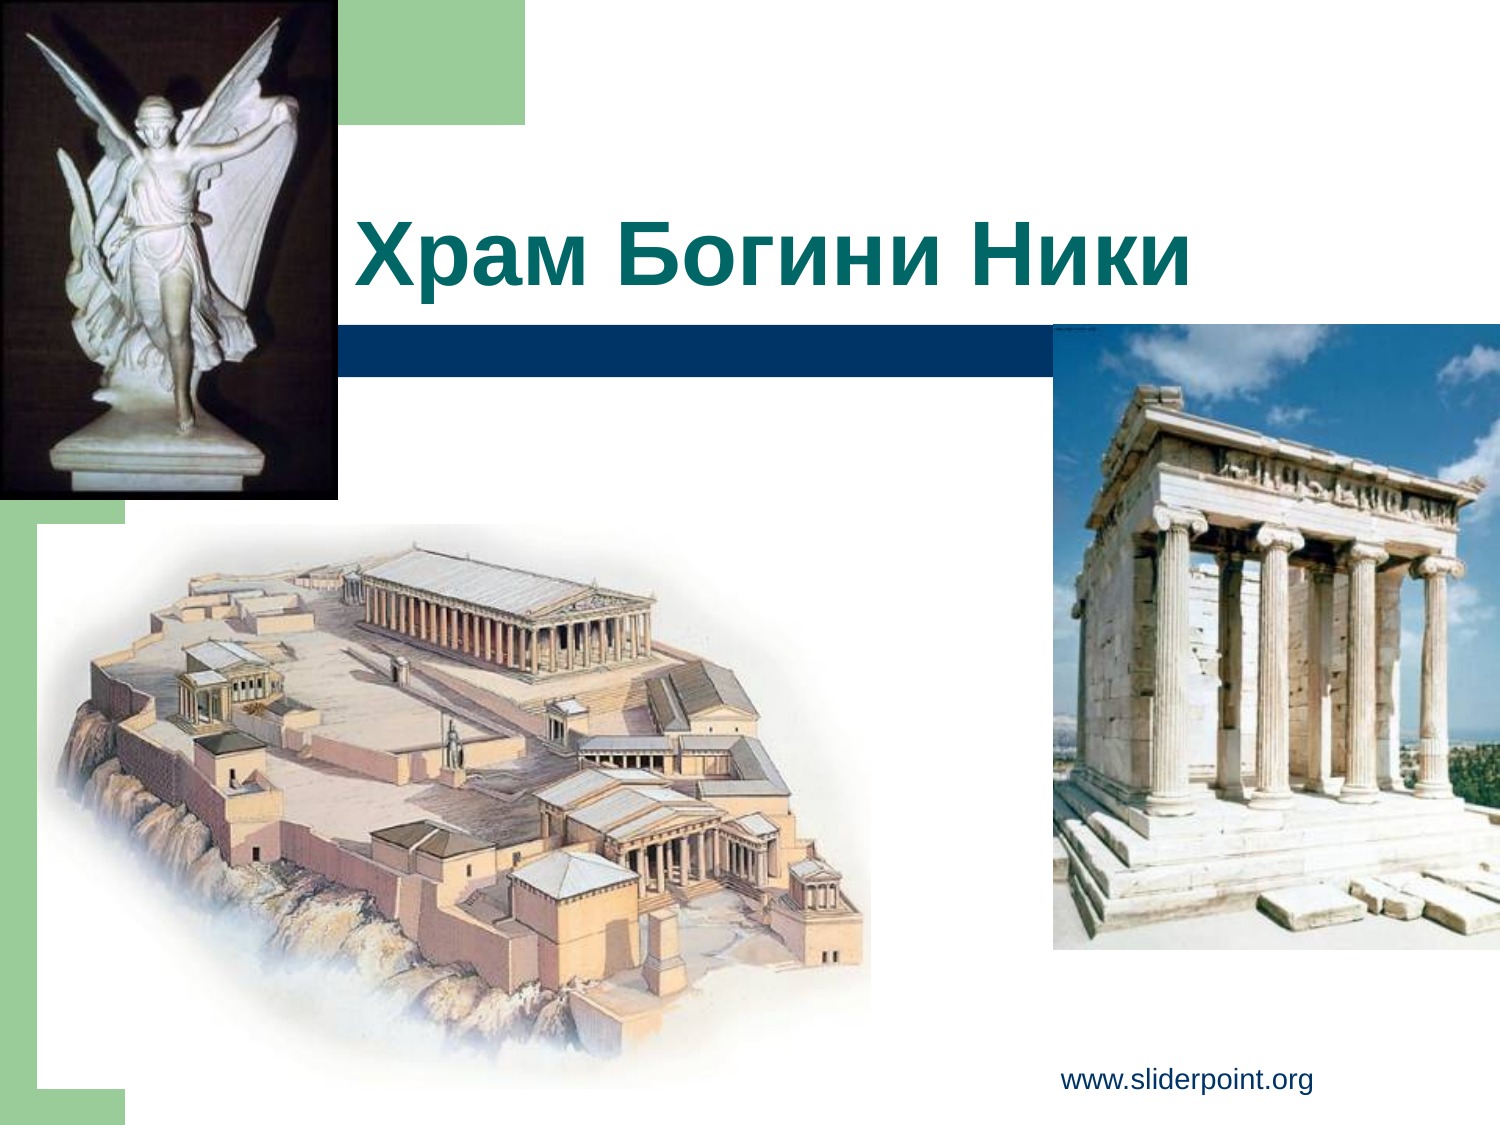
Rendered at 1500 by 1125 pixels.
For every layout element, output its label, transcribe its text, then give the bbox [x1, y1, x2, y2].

picture [0, 0, 338, 501]
picture [37, 524, 871, 1090]
picture [1052, 324, 1500, 951]
footer www.sliderpoint.org [949, 1024, 1426, 1104]
title Храм Богини Ники [341, 124, 1426, 313]
text_box [526, 249, 974, 875]
